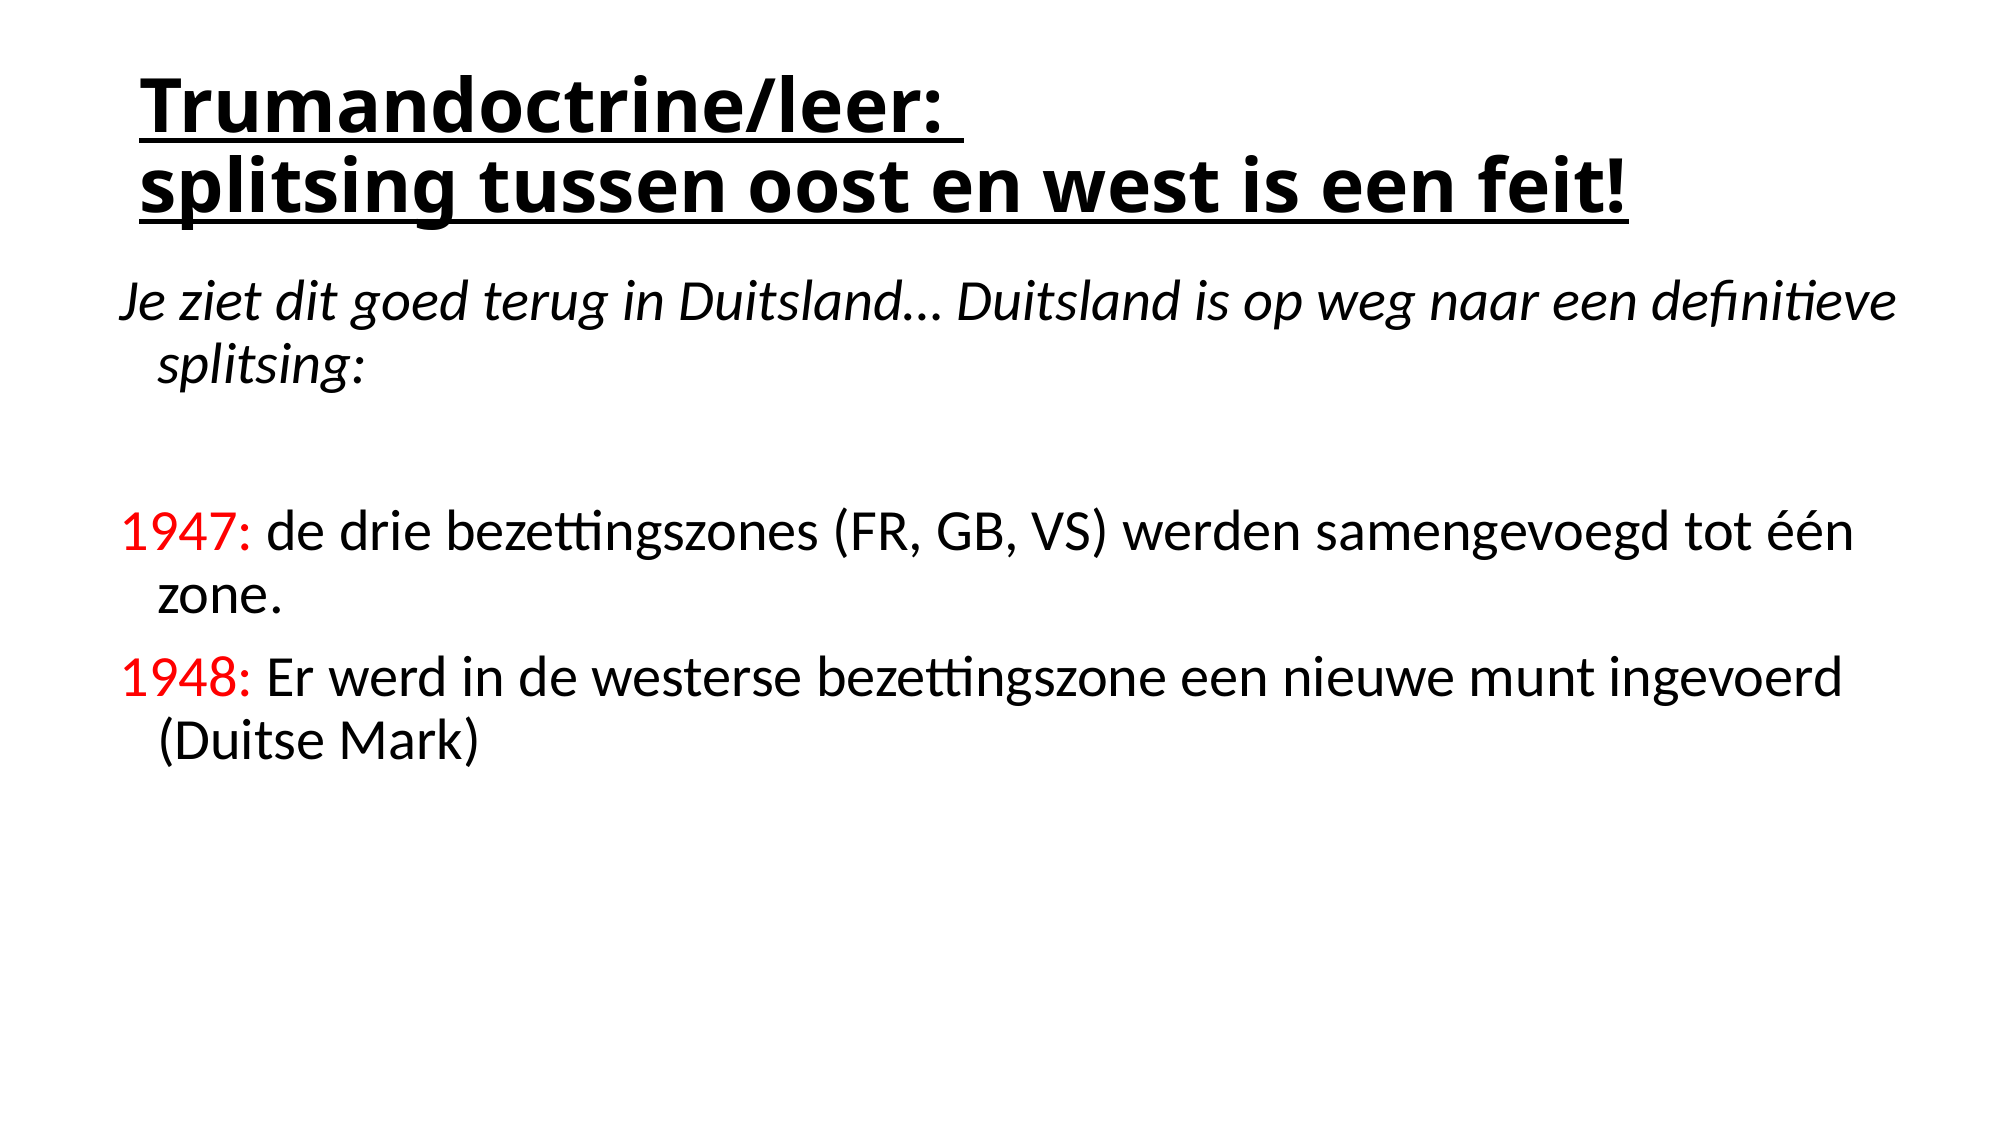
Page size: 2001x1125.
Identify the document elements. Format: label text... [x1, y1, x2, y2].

title Trumandoctrine/leer: splitsing tussen oost en west is een feit! [124, 54, 1794, 243]
list Je ziet dit goed terug in Duitsland… Duitsland is op weg naar een definitieve splitsing: 1947: de drie bezettingszones (FR, GB, VS) werden samengevoegd tot één zone. 1948: Er werd in de westerse bezettingszone een nieuwe munt ingevoerd (Duitse Mark) [104, 262, 1928, 982]
